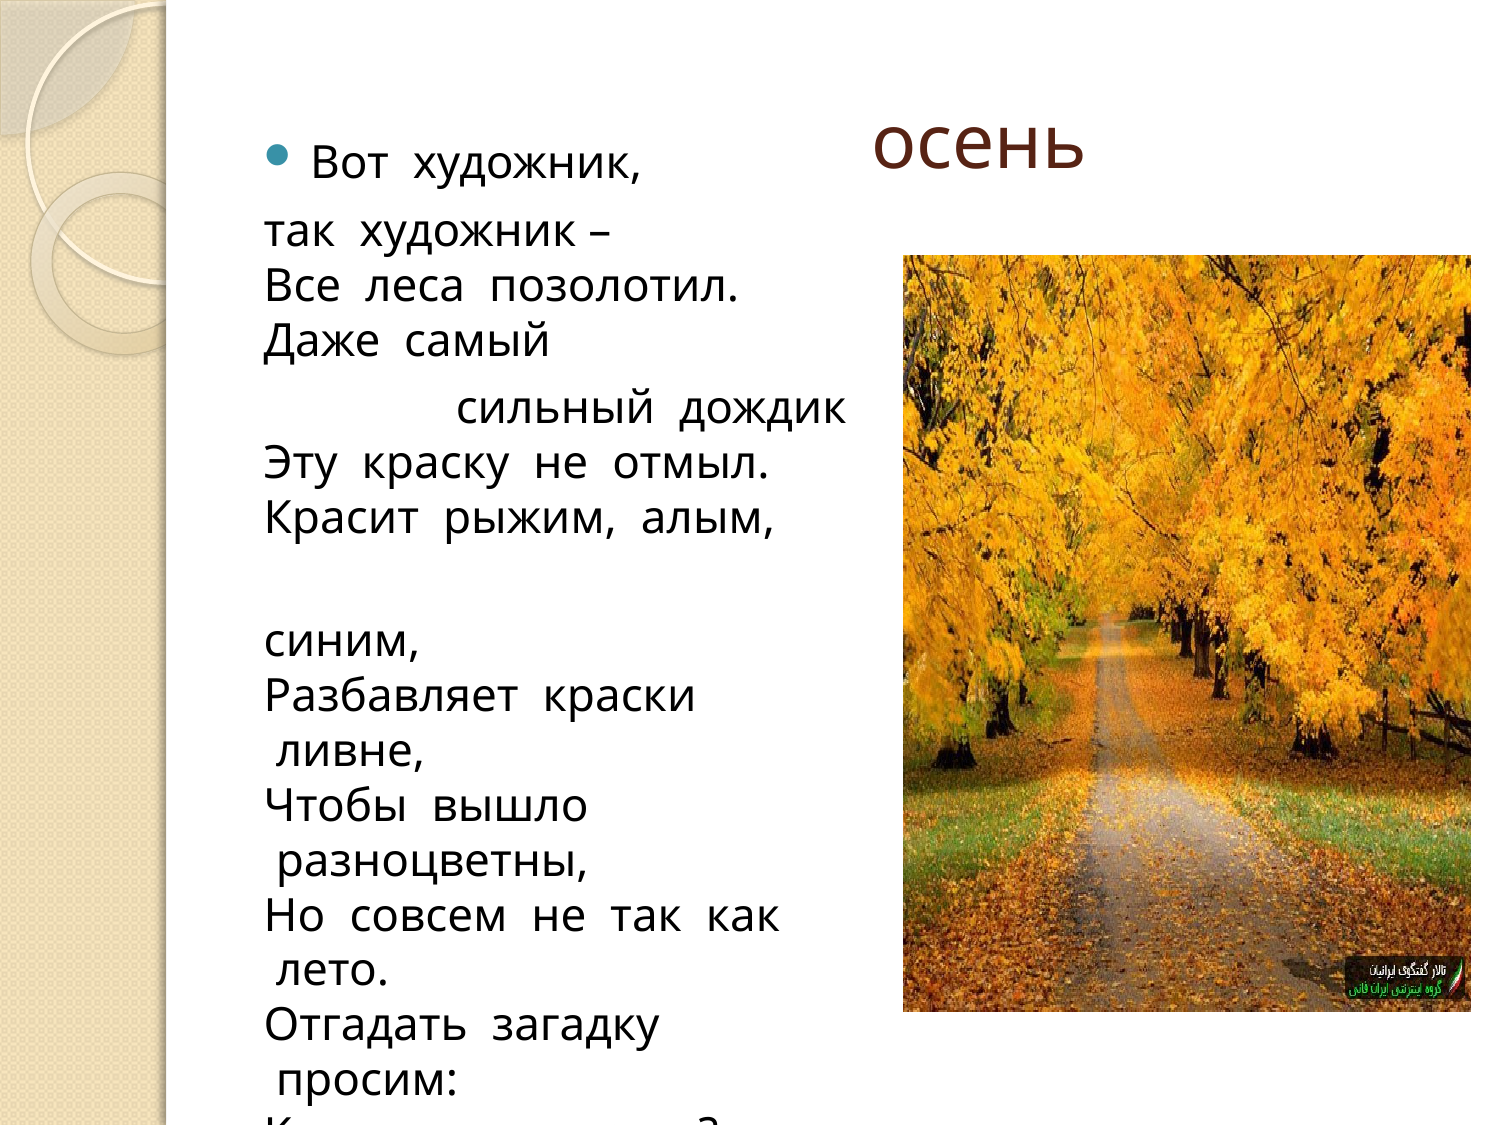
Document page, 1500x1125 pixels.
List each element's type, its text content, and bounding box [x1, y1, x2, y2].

title осень [856, 45, 1466, 233]
picture [903, 255, 1471, 1012]
list Вот художник, так художник – Все леса позолотил. Даже самый сильный дождик Эту краску не отмыл. Красит рыжим, алым, синим, Разбавляет краски ливне, Чтобы вышло разноцветны, Но совсем не так как лето. Отгадать загадку просим: Кто художник этот? [235, 125, 869, 1015]
